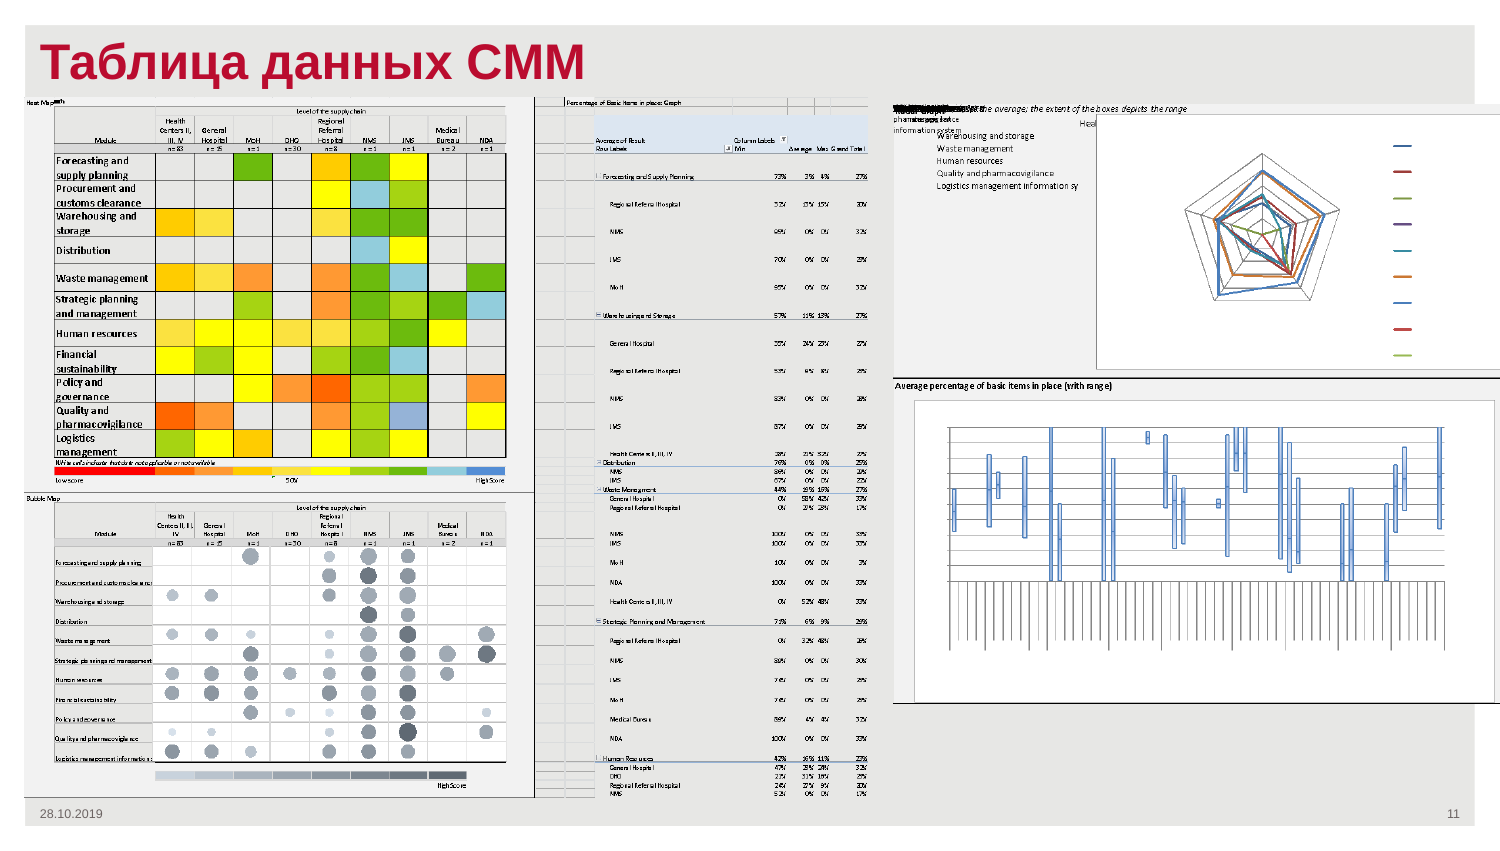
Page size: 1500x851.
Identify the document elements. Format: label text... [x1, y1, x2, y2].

picture [892, 103, 1500, 704]
title Таблица данных CMM [24, 0, 1300, 98]
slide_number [24, 805, 375, 851]
slide_number 11 [1125, 713, 1475, 851]
picture [24, 96, 868, 799]
footer [512, 559, 988, 851]
